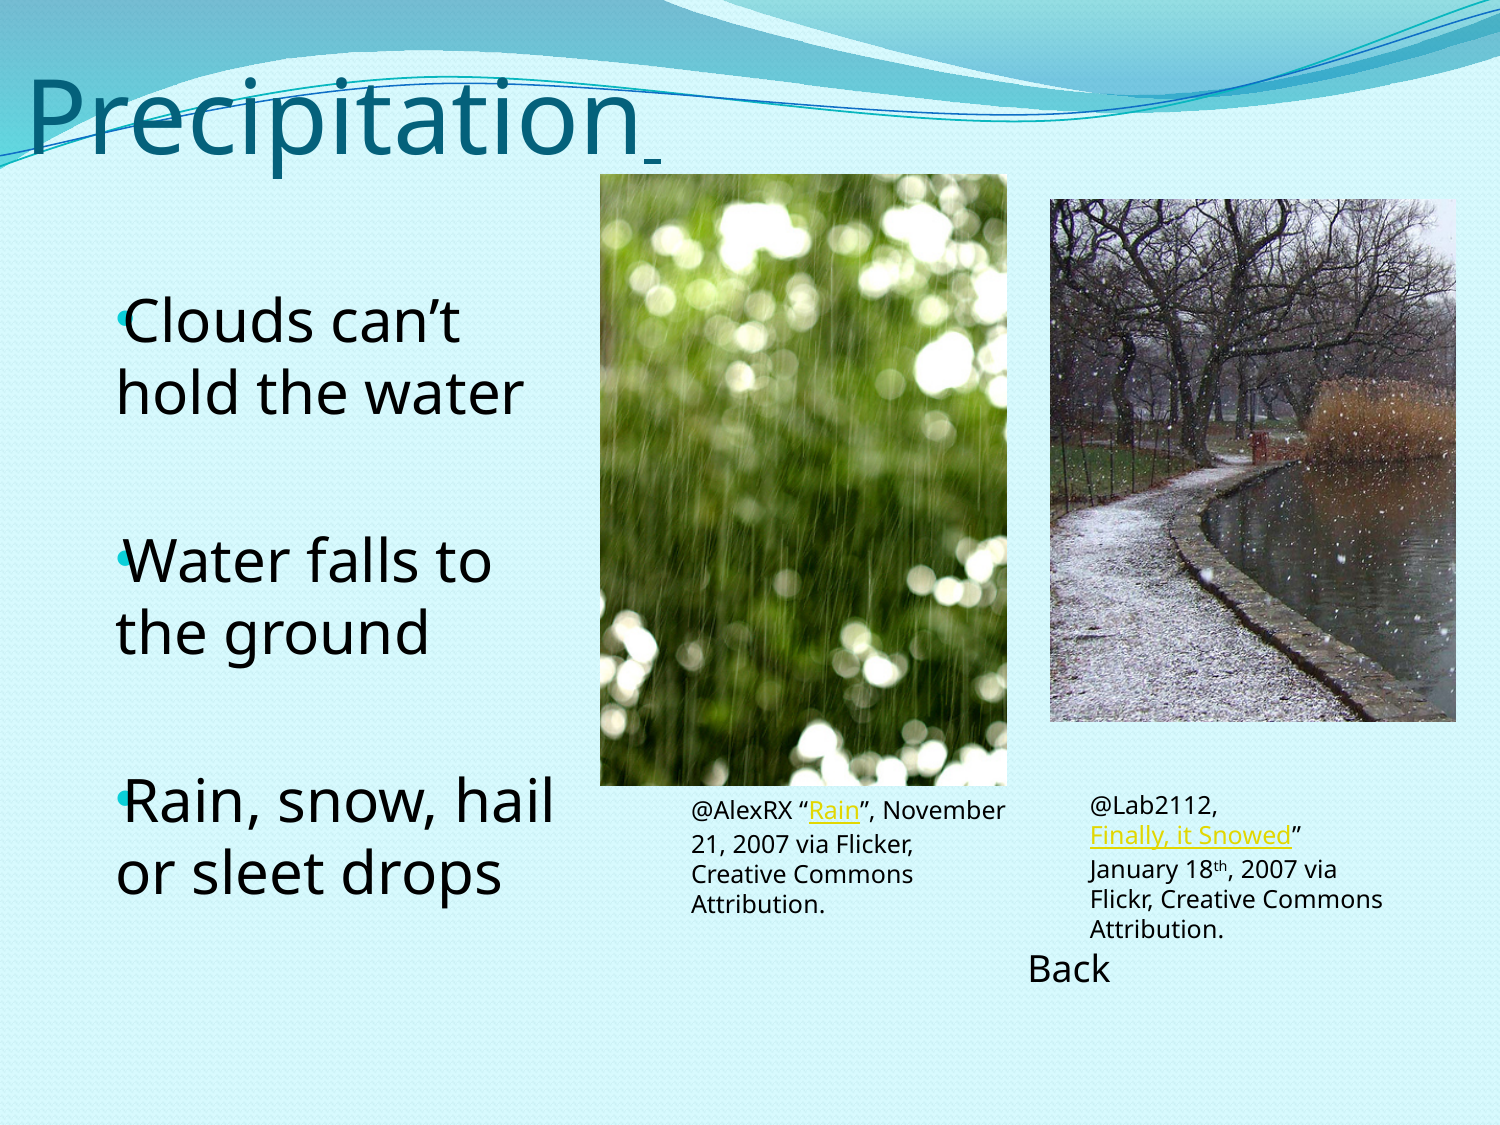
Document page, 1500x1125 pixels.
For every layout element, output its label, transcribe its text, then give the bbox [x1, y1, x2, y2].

title Precipitation [24, 62, 750, 175]
text_box Back [1012, 937, 1363, 1004]
text_box @Lab2112, Finally, it Snowed” January 18th, 2007 via Flickr, Creative Commons Attribution. [1074, 737, 1400, 951]
list Clouds can’t hold the water Water falls to the ground Rain, snow, hail or sleet drops [112, 275, 563, 1025]
picture [599, 174, 1007, 786]
text_box @AlexRX “Rain”, November 21, 2007 via Flicker, Creative Commons Attribution. [676, 787, 1052, 927]
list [1049, 199, 1457, 722]
